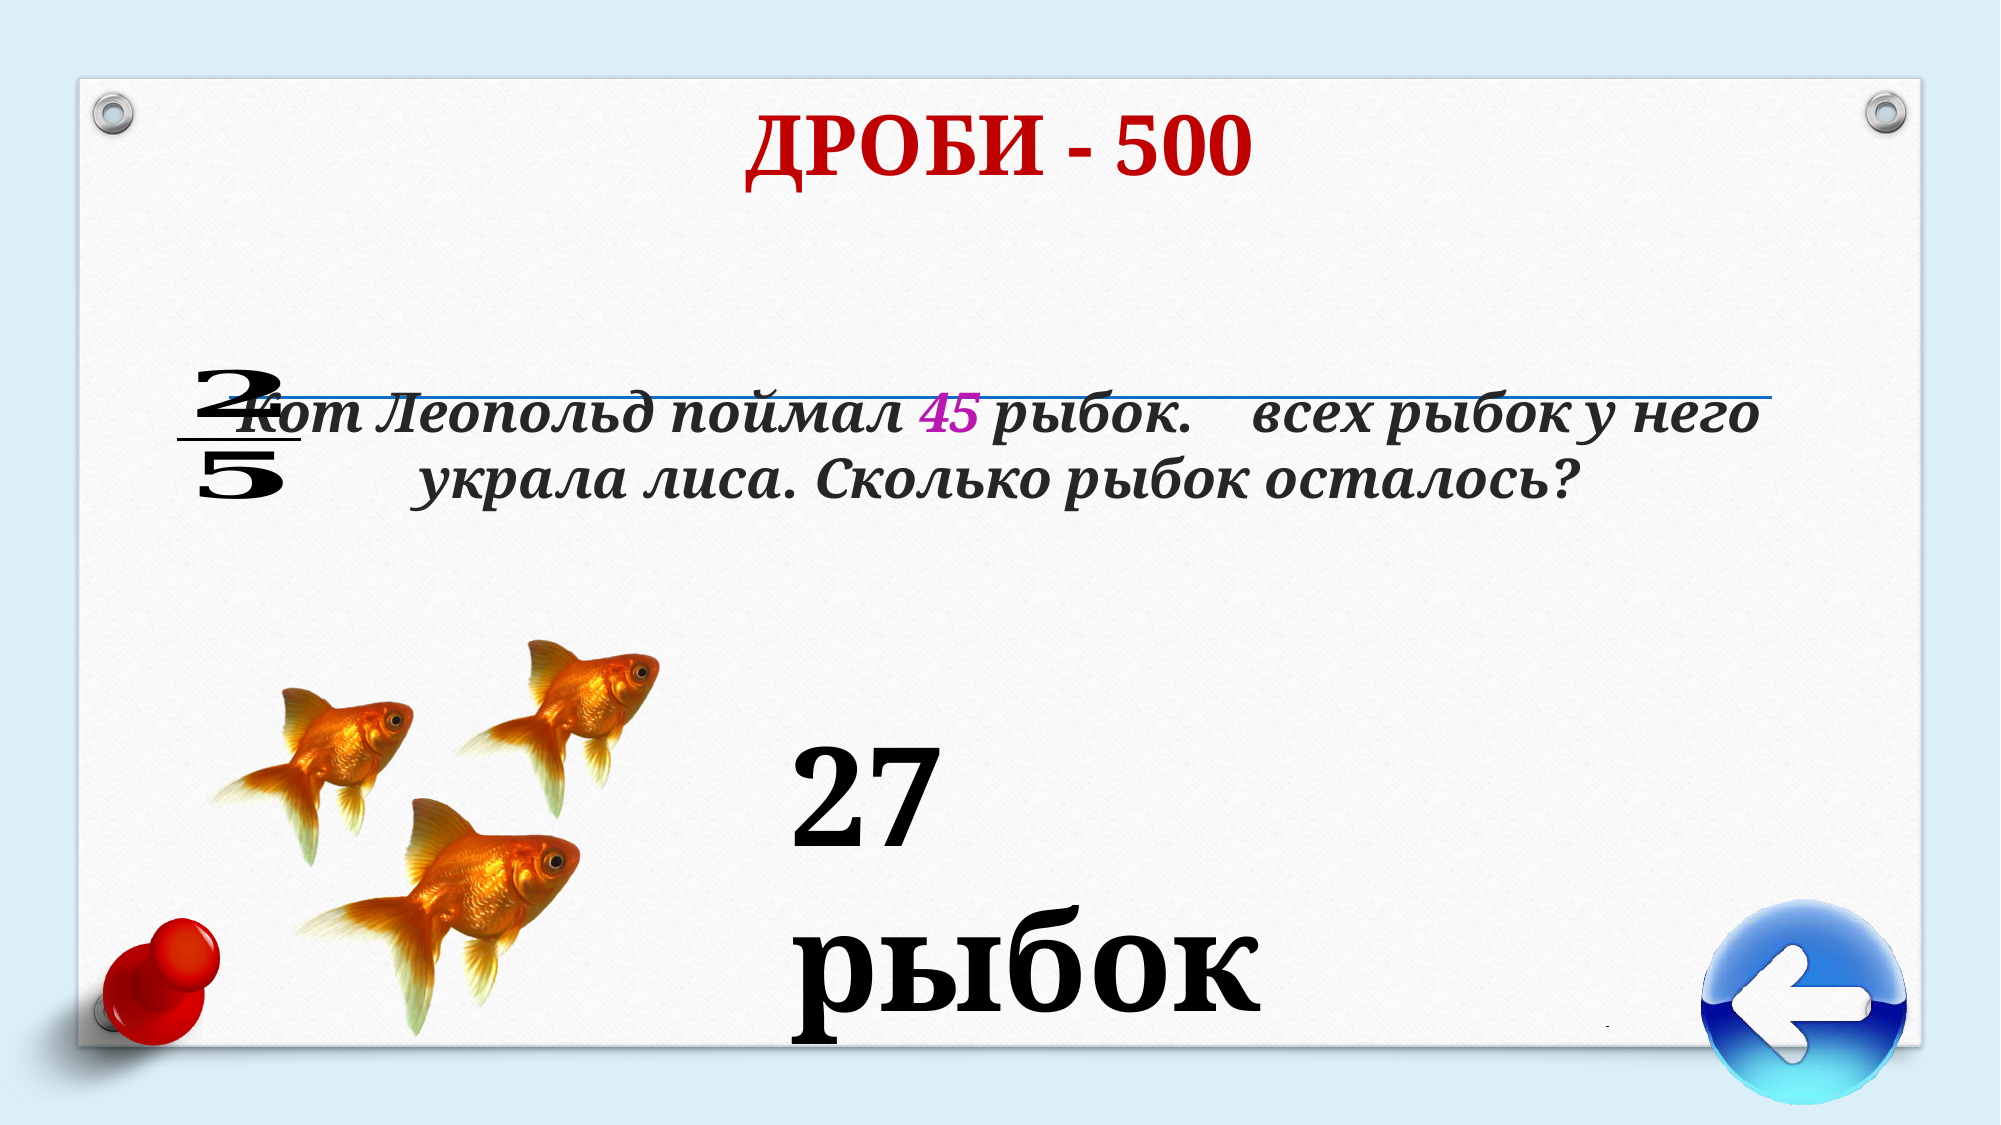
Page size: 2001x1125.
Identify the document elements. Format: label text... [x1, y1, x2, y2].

text_box ДРОБИ - 500 [212, 161, 1788, 224]
text_box 27 рыбок [775, 701, 1417, 1047]
title Кот Леопольд поймал 45 рыбок. всех рыбок у него украла лиса. Сколько рыбок осталось? [212, 369, 1788, 584]
picture [0, 0, 2000, 1125]
